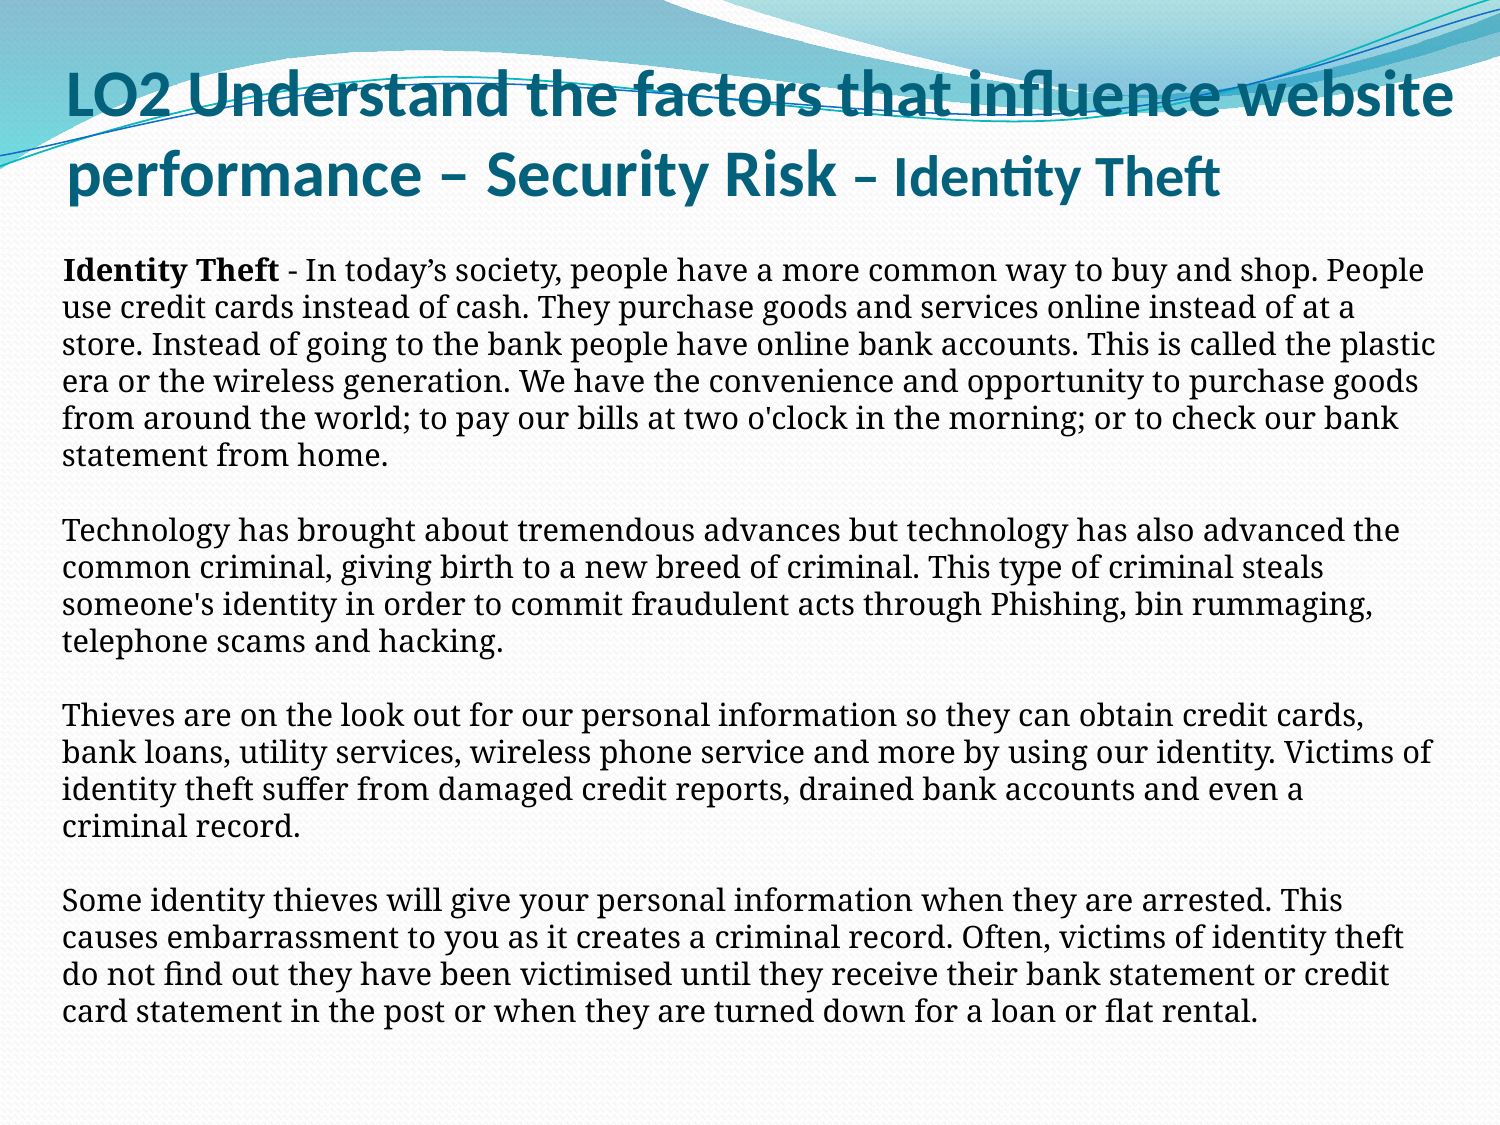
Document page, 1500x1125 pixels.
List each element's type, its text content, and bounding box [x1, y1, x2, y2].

list Identity Theft - In today’s society, people have a more common way to buy and shop. People use credit cards instead of cash. They purchase goods and services online instead of at a store. Instead of going to the bank people have online bank accounts. This is called the plastic era or the wireless generation. We have the convenience and opportunity to purchase goods from around the world; to pay our bills at two o'clock in the morning; or to check our bank statement from home. Technology has brought about tremendous advances but technology has also advanced the common criminal, giving birth to a new breed of criminal. This type of criminal steals someone's identity in order to commit fraudulent acts through Phishing, bin rummaging, telephone scams and hacking. Thieves are on the look out for our personal information so they can obtain credit cards, bank loans, utility services, wireless phone service and more by using our identity. Victims of identity theft suffer from damaged credit reports, drained bank accounts and even a criminal record. Some identity thieves will give your personal information when they are arrested. This causes embarrassment to you as it creates a criminal record. Often, victims of identity theft do not find out they have been victimised until they receive their bank statement or credit card statement in the post or when they are turned down for a loan or flat rental. [46, 243, 1454, 1055]
text_box LO2 Understand the factors that influence website performance – Security Risk – Identity Theft [66, 55, 1484, 210]
